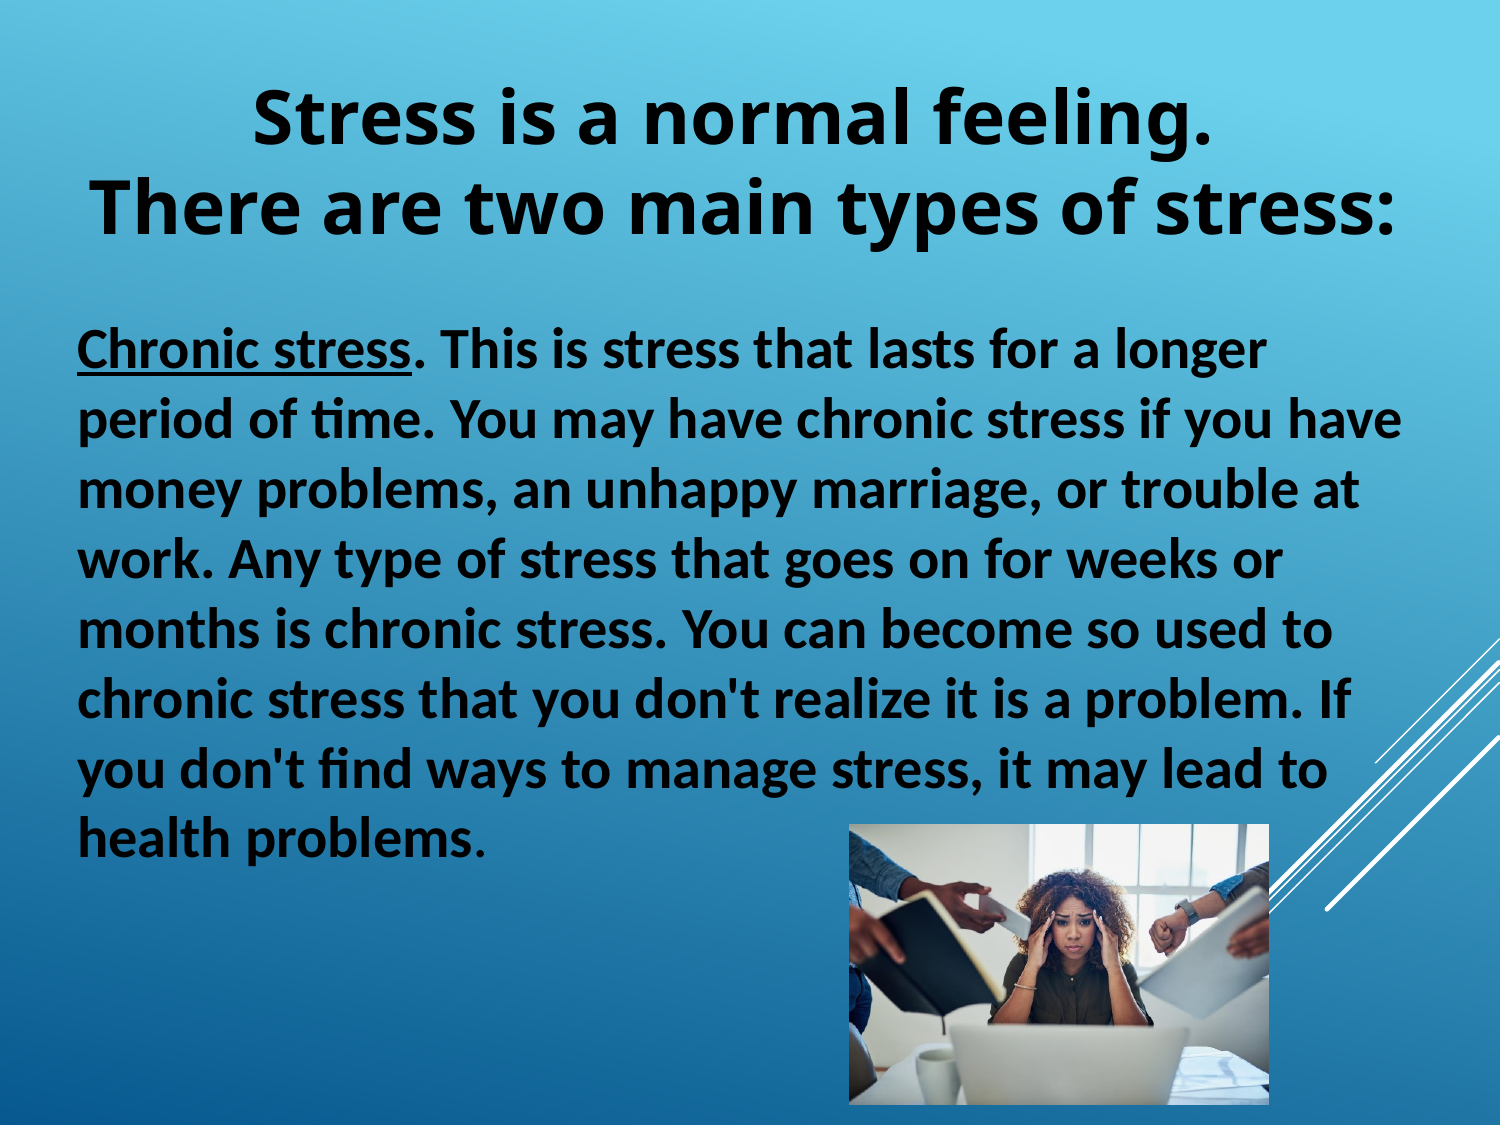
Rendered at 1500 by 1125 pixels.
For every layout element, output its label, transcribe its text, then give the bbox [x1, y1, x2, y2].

text_box Stress is a normal feeling. There are two main types of stress: Chronic stress. This is stress that lasts for a longer period of time. You may have chronic stress if you have money problems, an unhappy marriage, or trouble at work. Any type of stress that goes on for weeks or months is chronic stress. You can become so used to chronic stress that you don't realize it is a problem. If you don't find ways to manage stress, it may lead to health problems. [62, 62, 1425, 877]
picture [849, 824, 1269, 1105]
